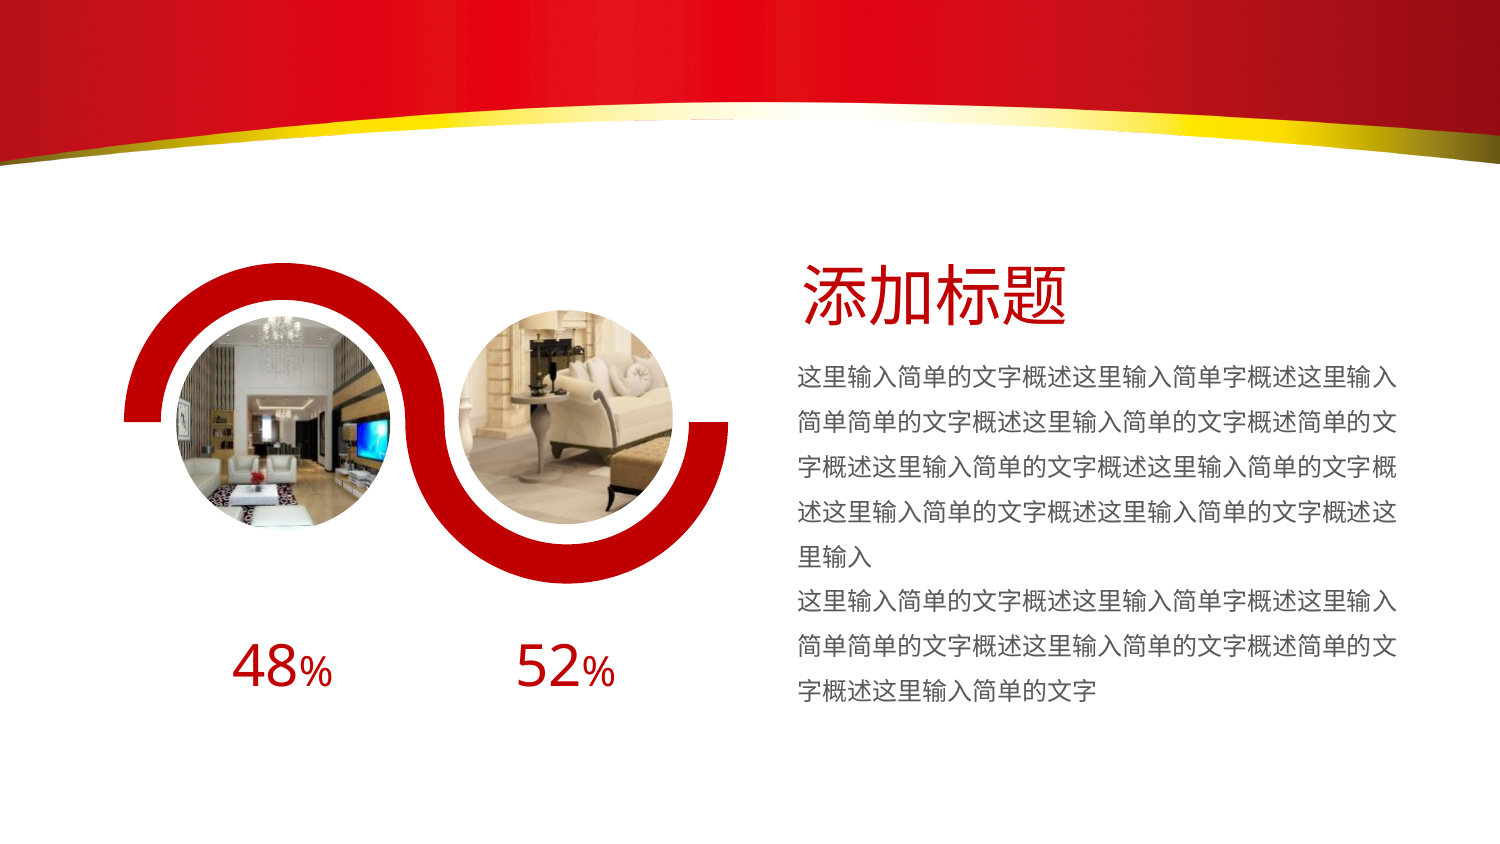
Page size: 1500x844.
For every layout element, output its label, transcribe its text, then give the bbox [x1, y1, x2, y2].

text_box [458, 310, 673, 525]
text_box 48% [217, 620, 349, 706]
text_box 添加标题 [786, 246, 1084, 339]
text_box 这里输入简单的文字概述这里输入简单字概述这里输入简单简单的文字概述这里输入简单的文字概述简单的文字概述这里输入简单的文字概述这里输入简单的文字概述这里输入简单的文字概述这里输入简单的文字概述这里输入 这里输入简单的文字概述这里输入简单字概述这里输入简单简单的文字概述这里输入简单的文字概述简单的文字概述这里输入简单的文字 [783, 339, 1433, 713]
text_box 52% [500, 620, 632, 706]
picture [0, 0, 1500, 166]
text_box [123, 263, 729, 584]
text_box [176, 316, 391, 531]
